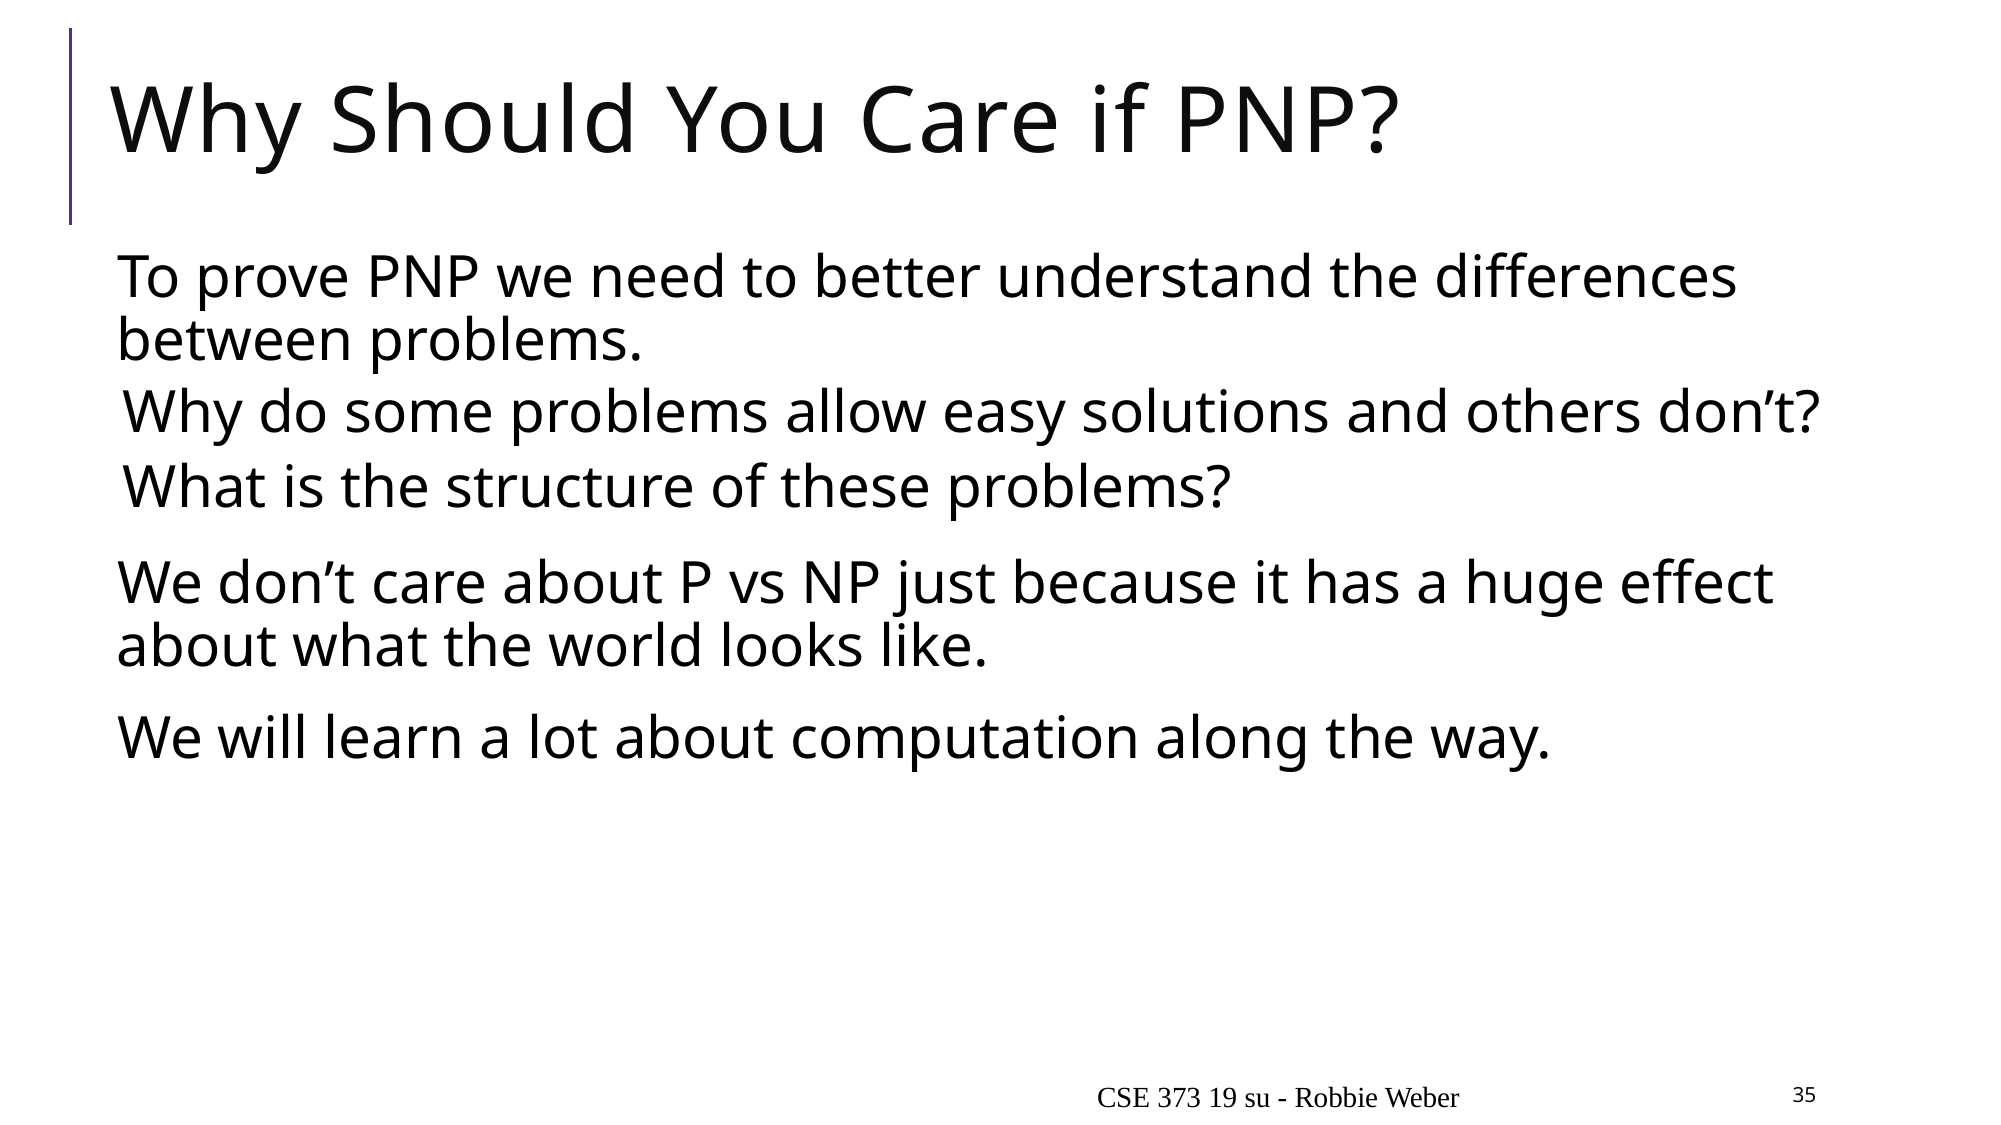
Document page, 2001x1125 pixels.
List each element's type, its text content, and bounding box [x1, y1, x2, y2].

slide_number 35 [1777, 1073, 1938, 1119]
footer CSE 373 19 su - Robbie Weber [794, 1073, 1763, 1119]
